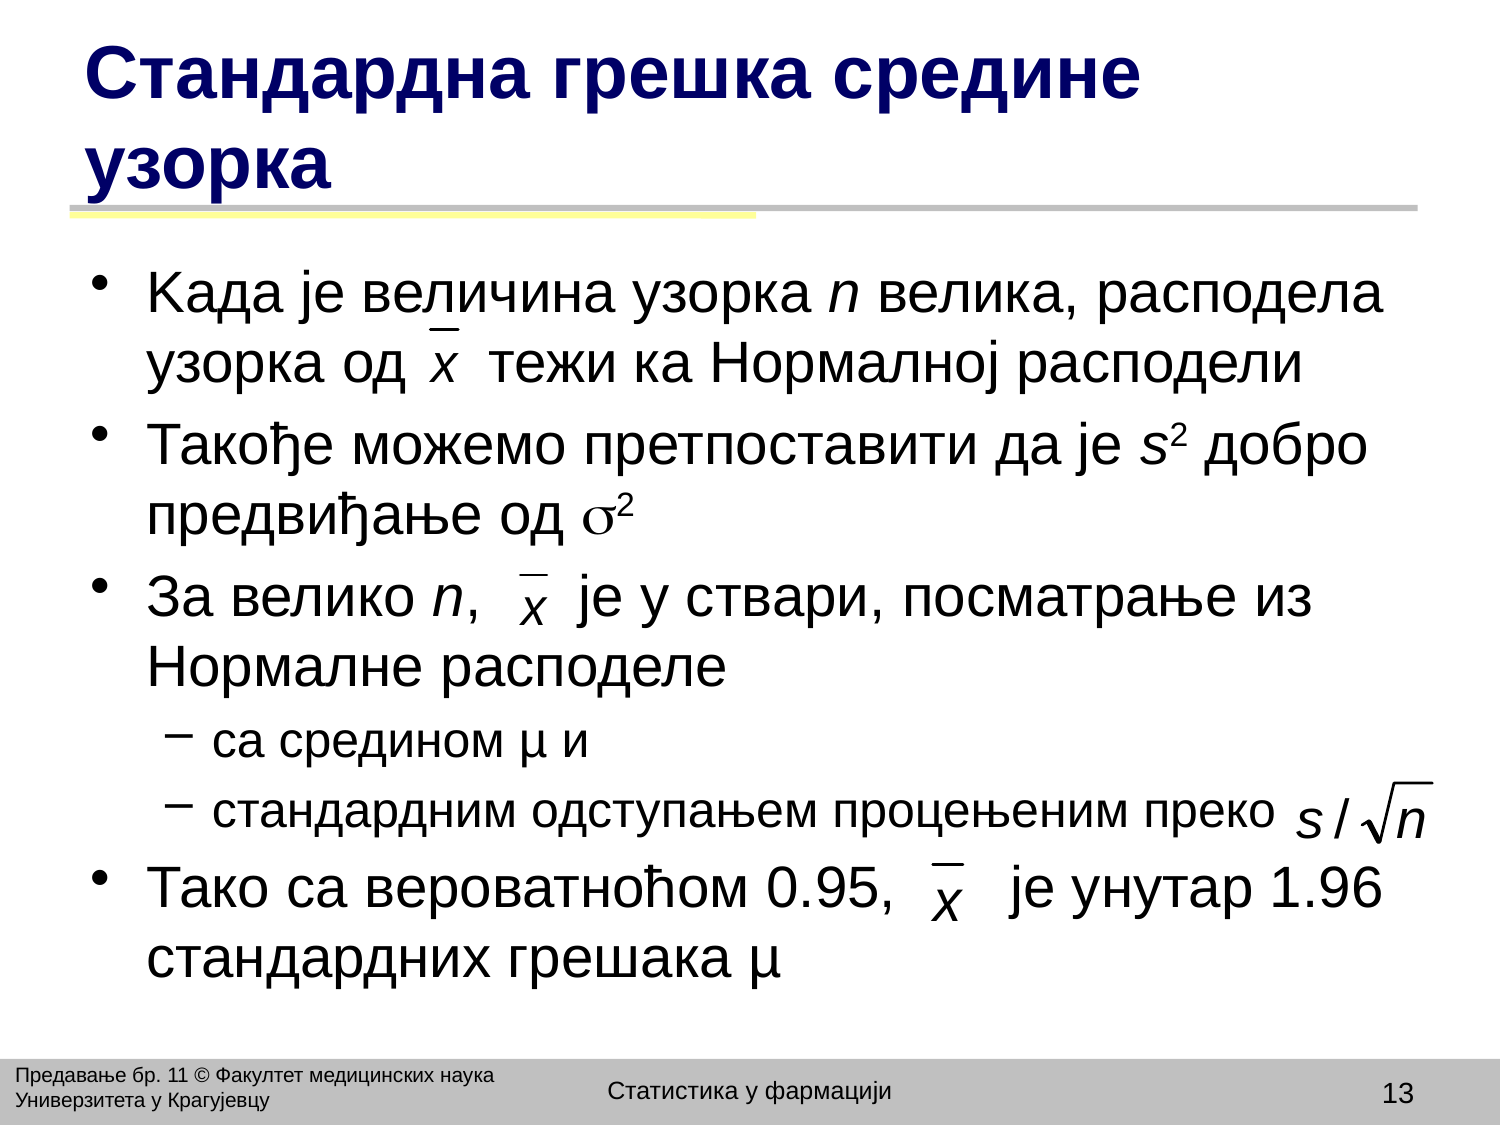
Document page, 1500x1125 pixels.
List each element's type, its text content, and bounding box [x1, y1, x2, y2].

footer Статистика у фармацији [512, 1066, 988, 1125]
slide_number Предавање бр. 11 © Факултет медицинских наука Универзитета у Крагујевцу [0, 1053, 622, 1108]
title Стандардна грешка средине узорка [69, 19, 1426, 208]
slide_number 13 [1079, 1066, 1430, 1125]
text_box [1287, 766, 1444, 856]
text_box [509, 562, 561, 637]
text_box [419, 316, 473, 394]
list Kада је величина узорка n велика, расподела узорка од тежи ка Нормалној расподели Такође можемо претпоставити да је s2 добро предвиђање од 2 За велико n, је у ствари, посматрање из Нормалне расподеле са средином µ и стандардним одступањем процењеним преко Тако са вероватноћом 0.95, је унутар 1.96 стандардних грешака µ [74, 246, 1426, 1023]
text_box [921, 850, 979, 935]
